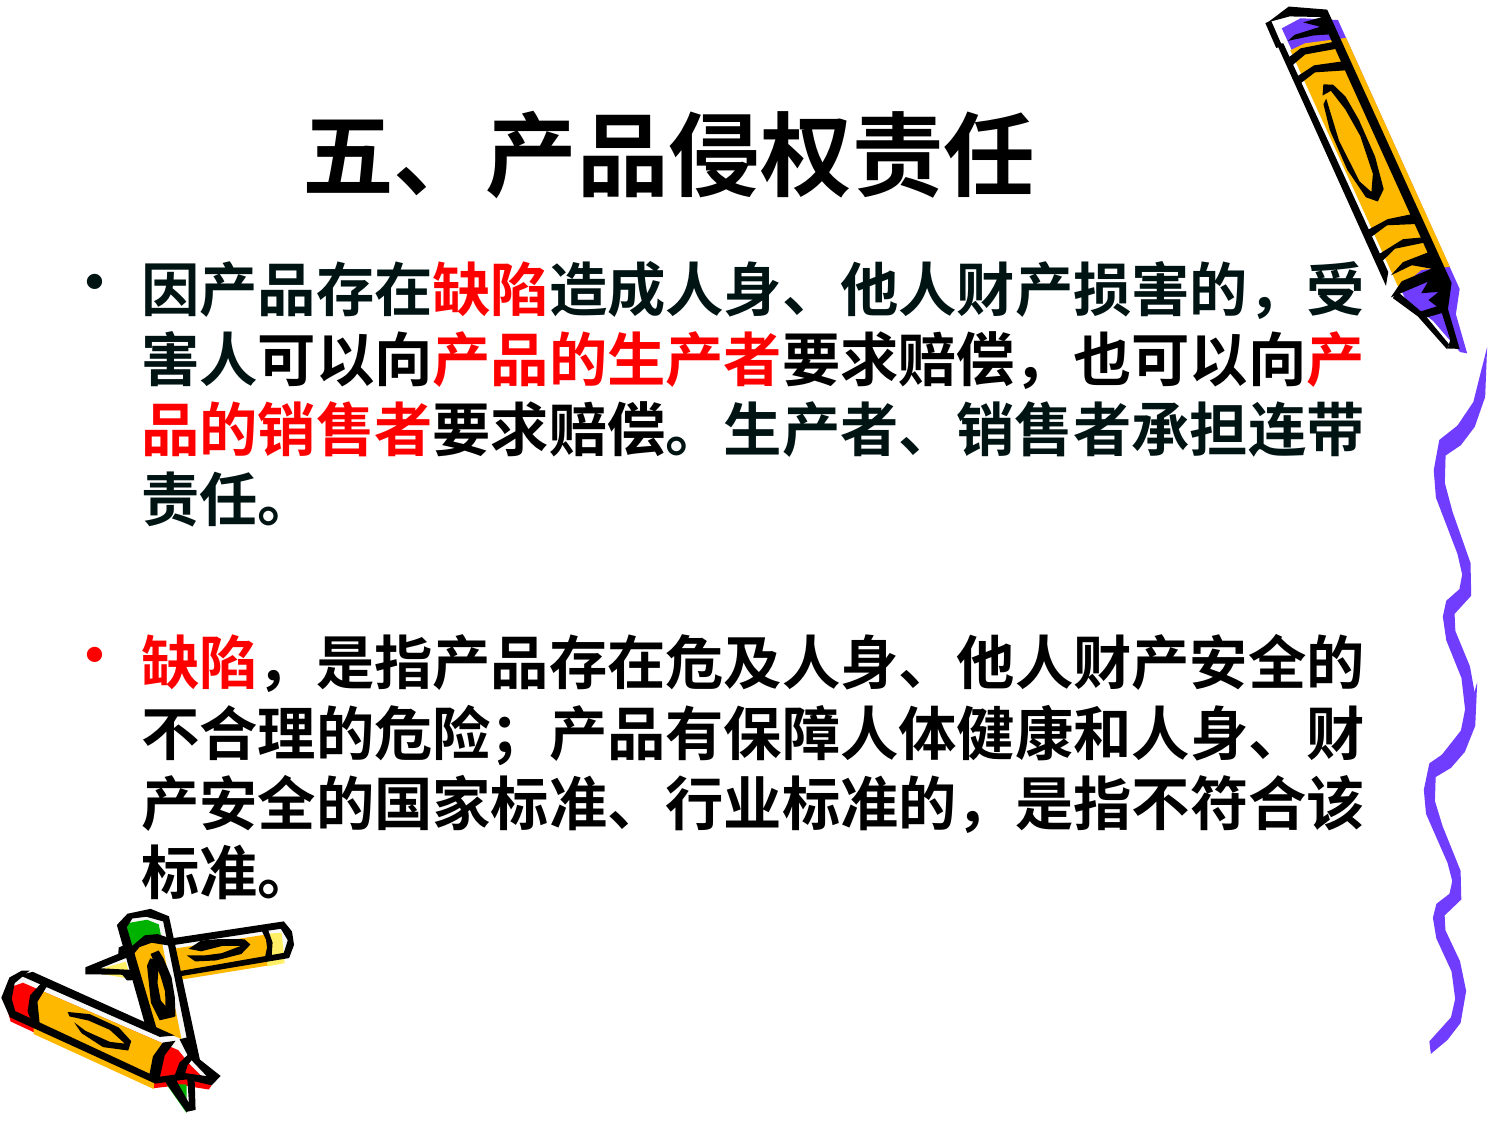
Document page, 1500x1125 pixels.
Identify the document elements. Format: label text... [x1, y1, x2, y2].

title 五、产品侵权责任 [105, 0, 1233, 216]
list 因产品存在缺陷造成人身、他人财产损害的，受害人可以向产品的生产者要求赔偿，也可以向产品的销售者要求赔偿。生产者、销售者承担连带责任。 缺陷，是指产品存在危及人身、他人财产安全的不合理的危险；产品有保障人体健康和人身、财产安全的国家标准、行业标准的，是指不符合该标准。 [70, 245, 1384, 926]
